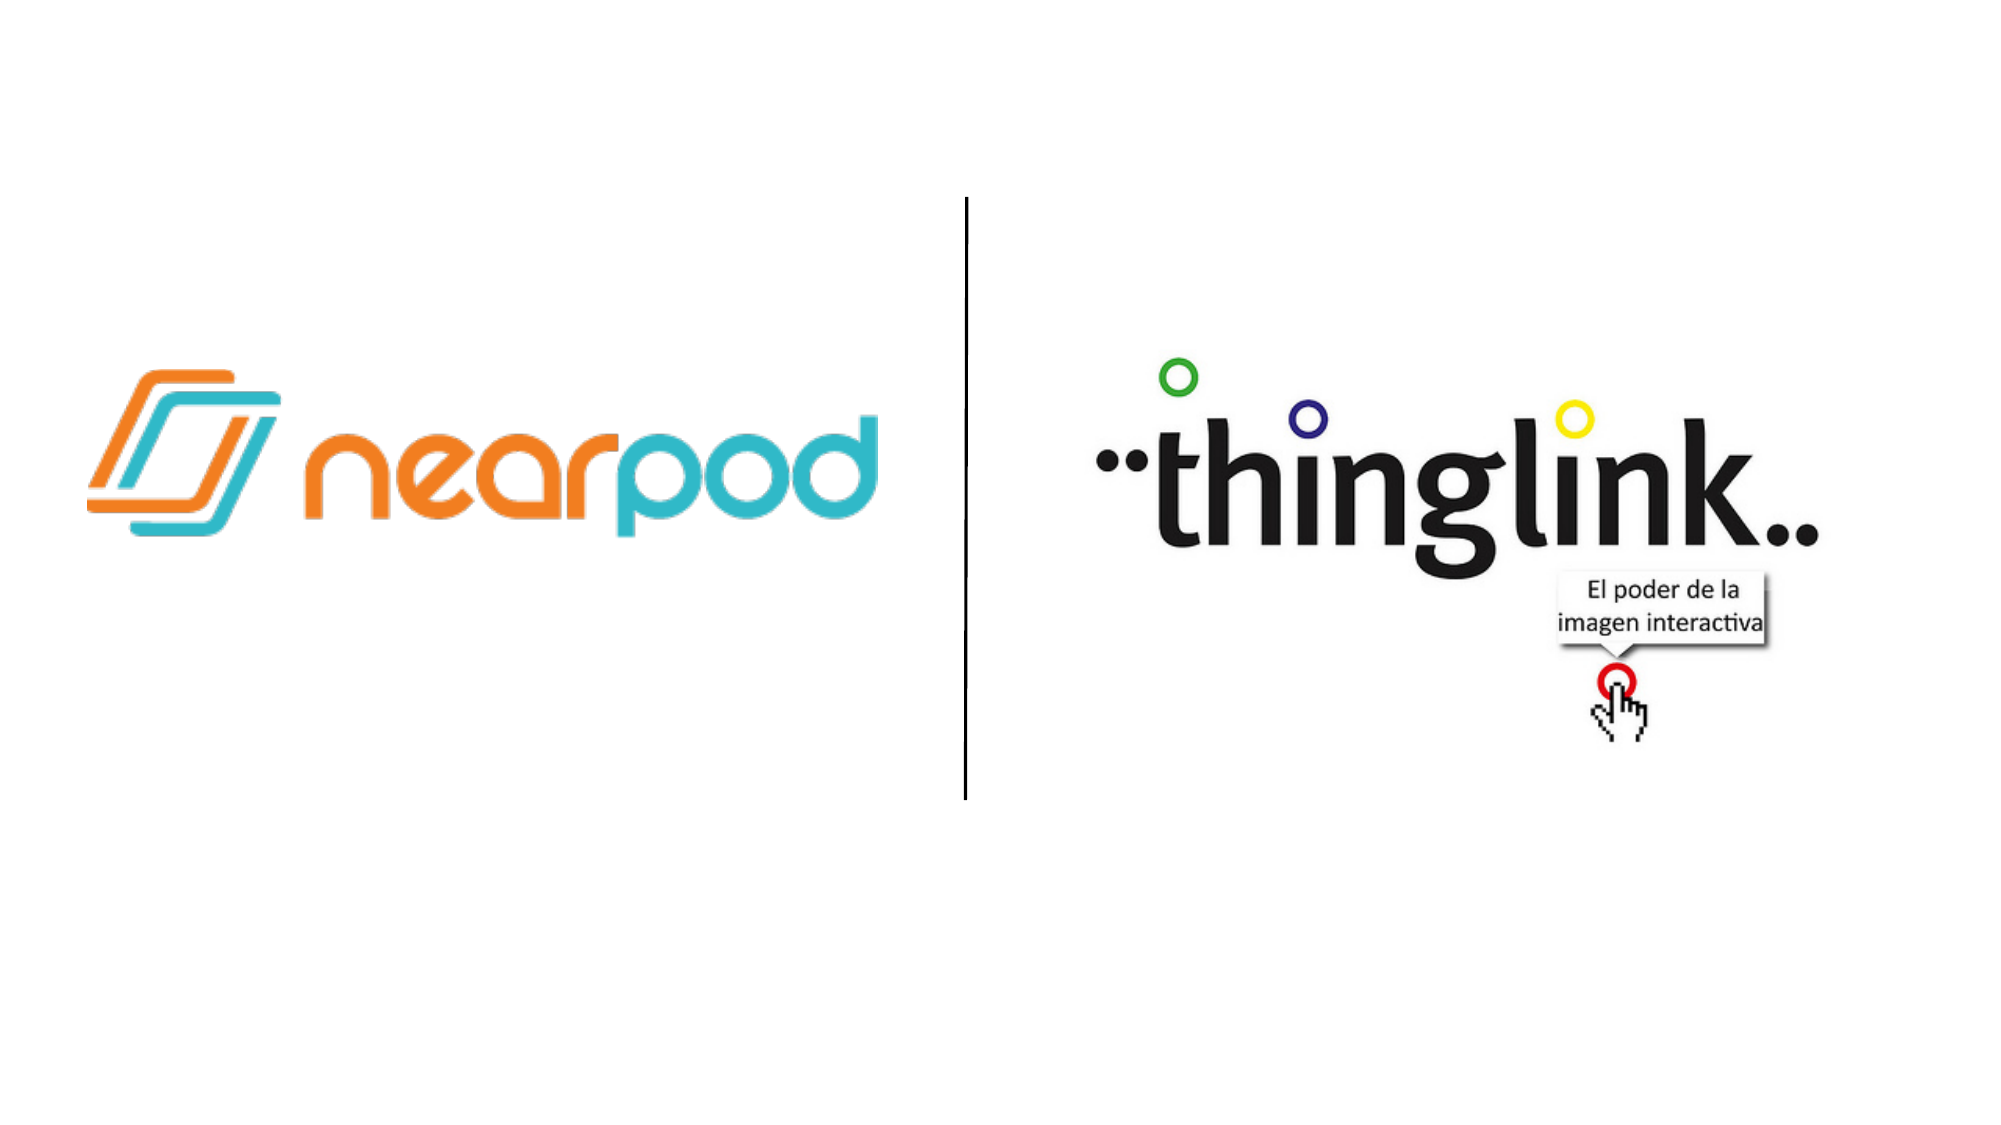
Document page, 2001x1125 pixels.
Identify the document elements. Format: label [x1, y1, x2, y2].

picture [1084, 187, 1866, 761]
picture [87, 369, 878, 579]
